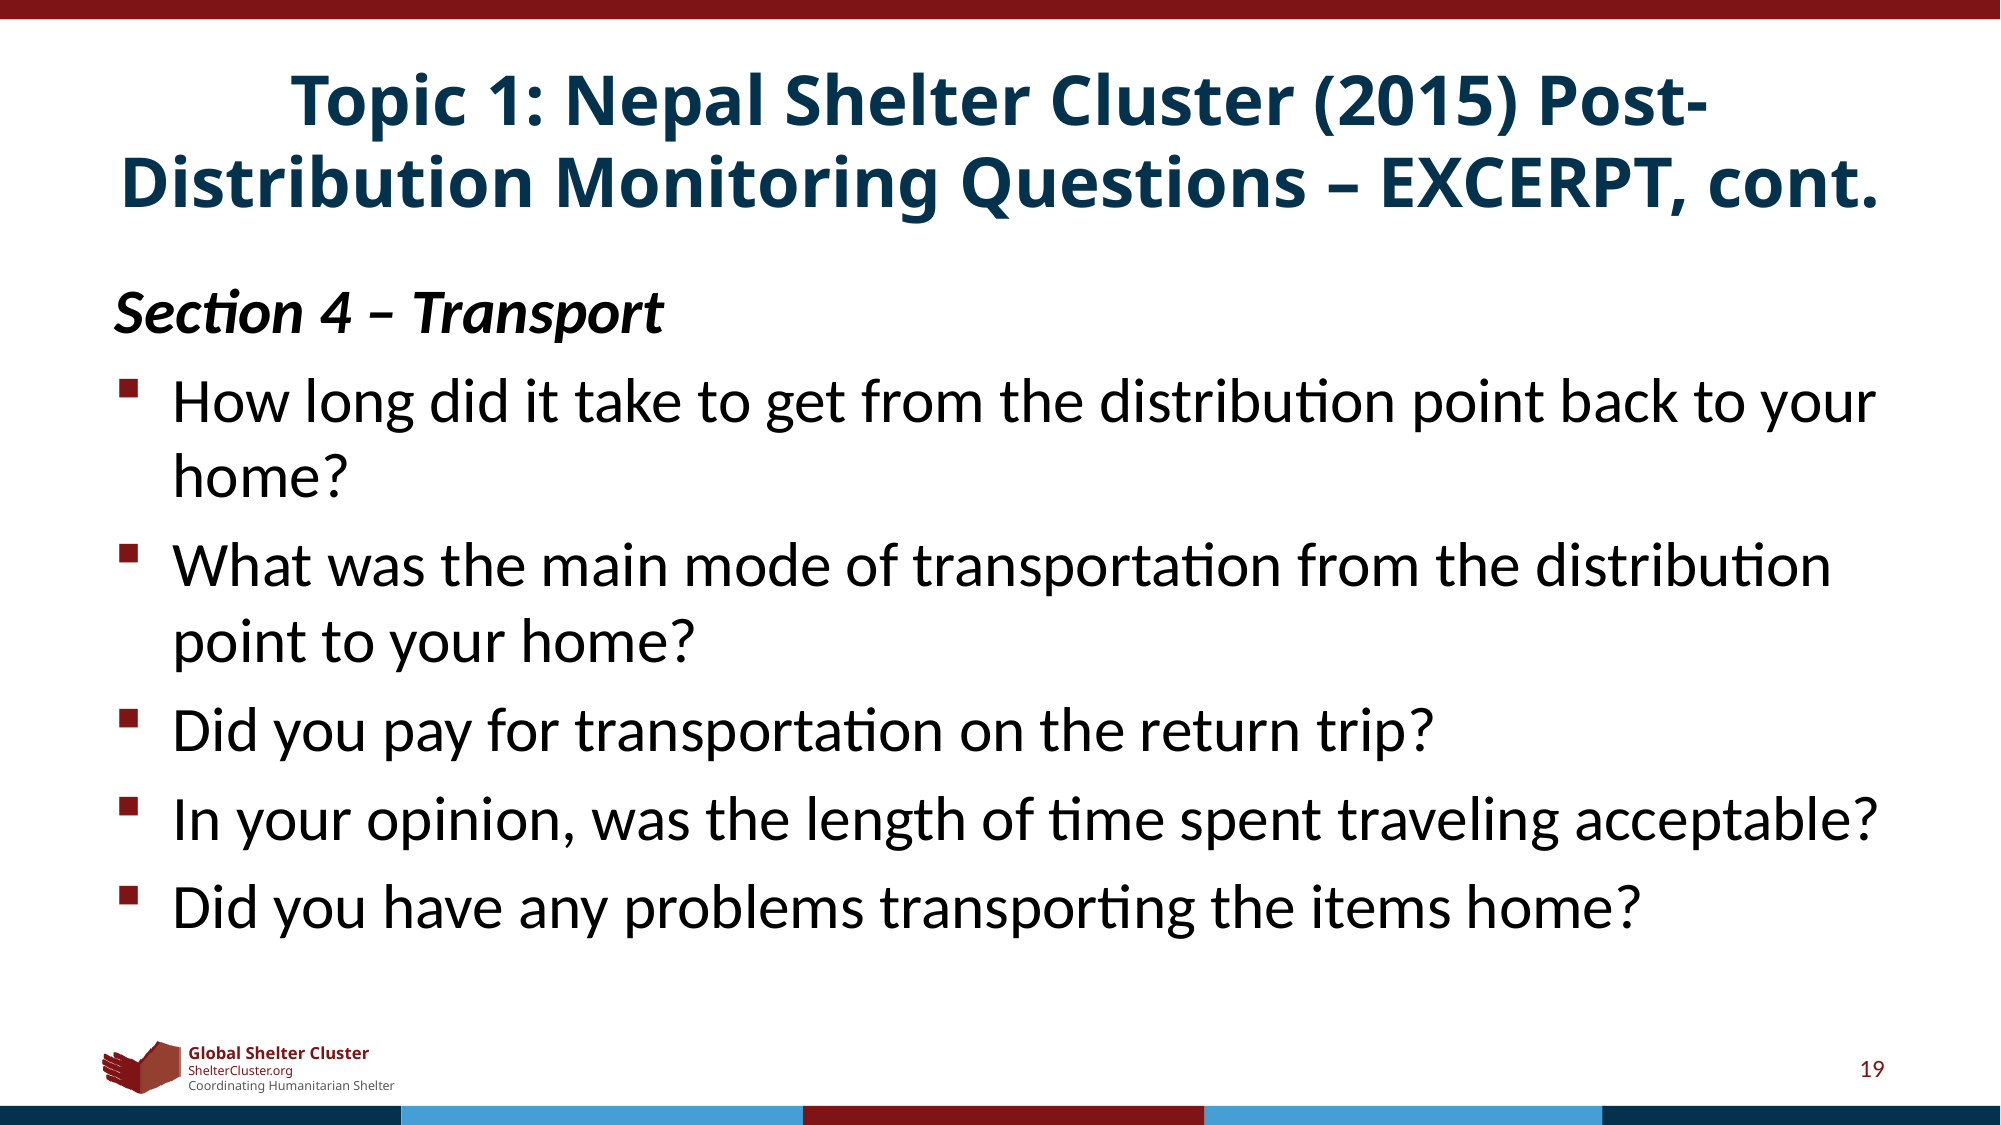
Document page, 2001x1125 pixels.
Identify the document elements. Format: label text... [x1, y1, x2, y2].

title Topic 1: Nepal Shelter Cluster (2015) Post-Distribution Monitoring Questions – EXCERPT, cont. [99, 45, 1900, 233]
list Section 4 – Transport How long did it take to get from the distribution point back to your home? What was the main mode of transportation from the distribution point to your home? Did you pay for transportation on the return trip? In your opinion, was the length of time spent traveling acceptable? Did you have any problems transporting the items home? [99, 262, 1900, 1005]
slide_number 19 [1433, 1037, 1900, 1098]
picture [102, 1041, 181, 1094]
